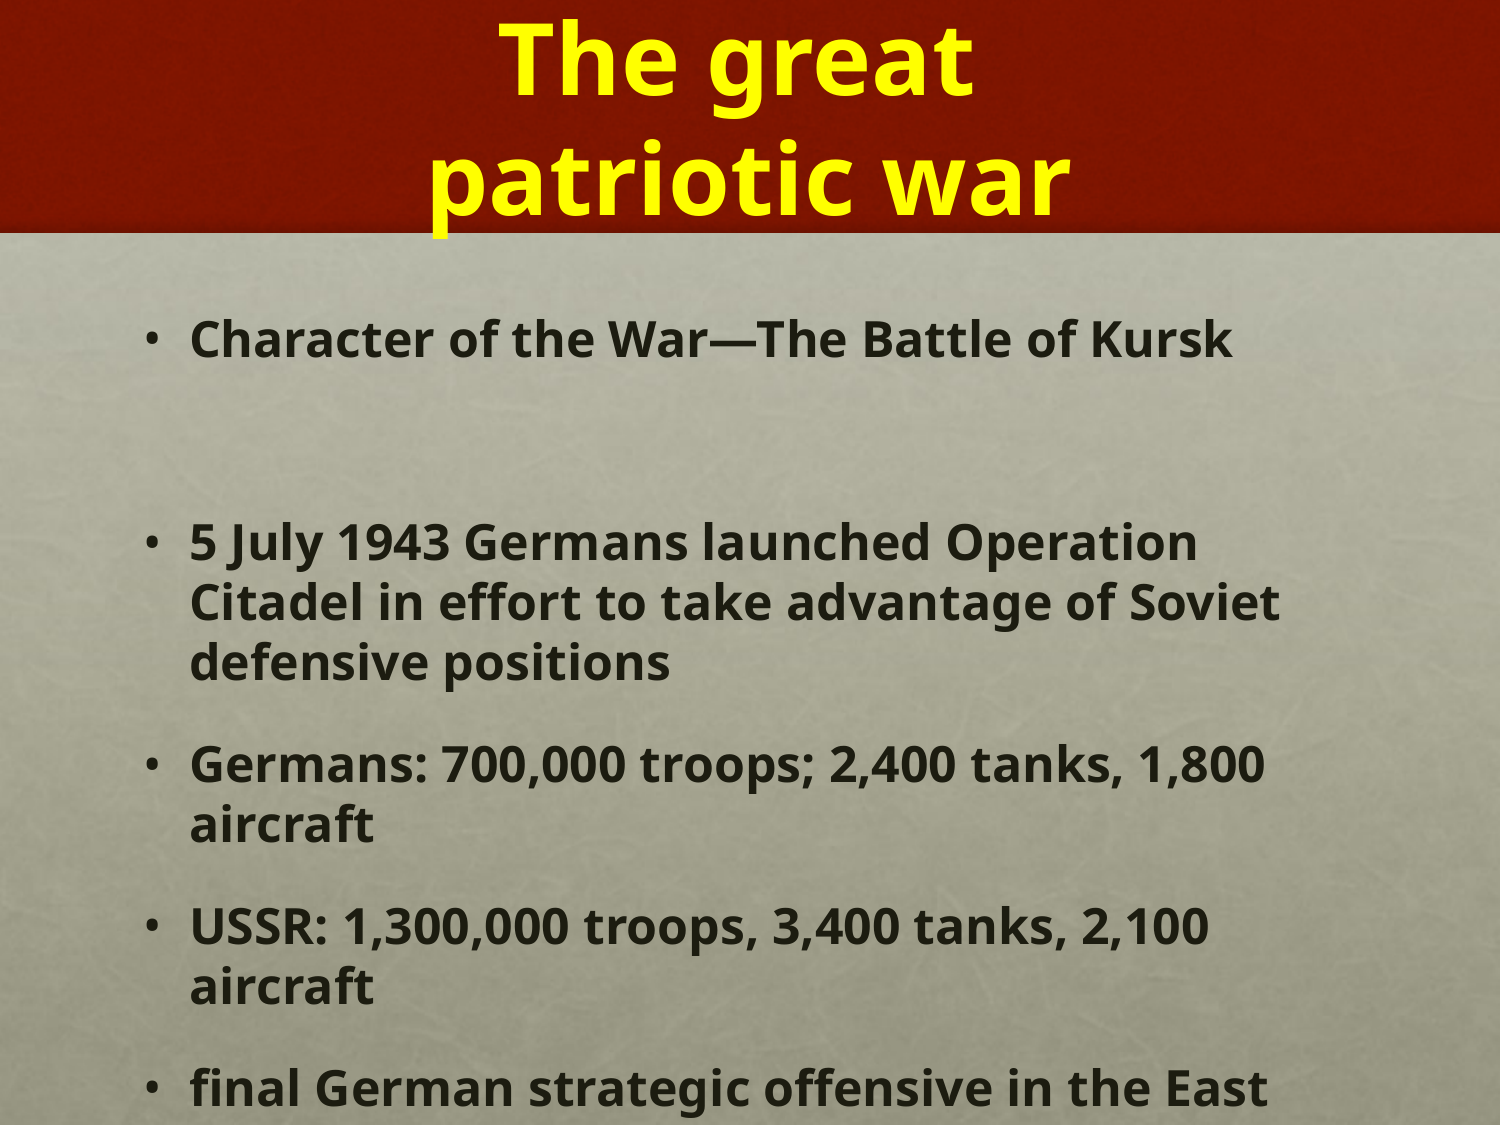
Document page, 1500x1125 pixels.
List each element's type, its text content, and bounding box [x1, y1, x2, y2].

list Character of the War—The Battle of Kursk 5 July 1943 Germans launched Operation Citadel in effort to take advantage of Soviet defensive positions Germans: 700,000 troops; 2,400 tanks, 1,800 aircraft USSR: 1,300,000 troops, 3,400 tanks, 2,100 aircraft final German strategic offensive in the East [127, 299, 1372, 1125]
picture [0, 214, 1500, 1125]
title The great patriotic war [127, 10, 1372, 221]
